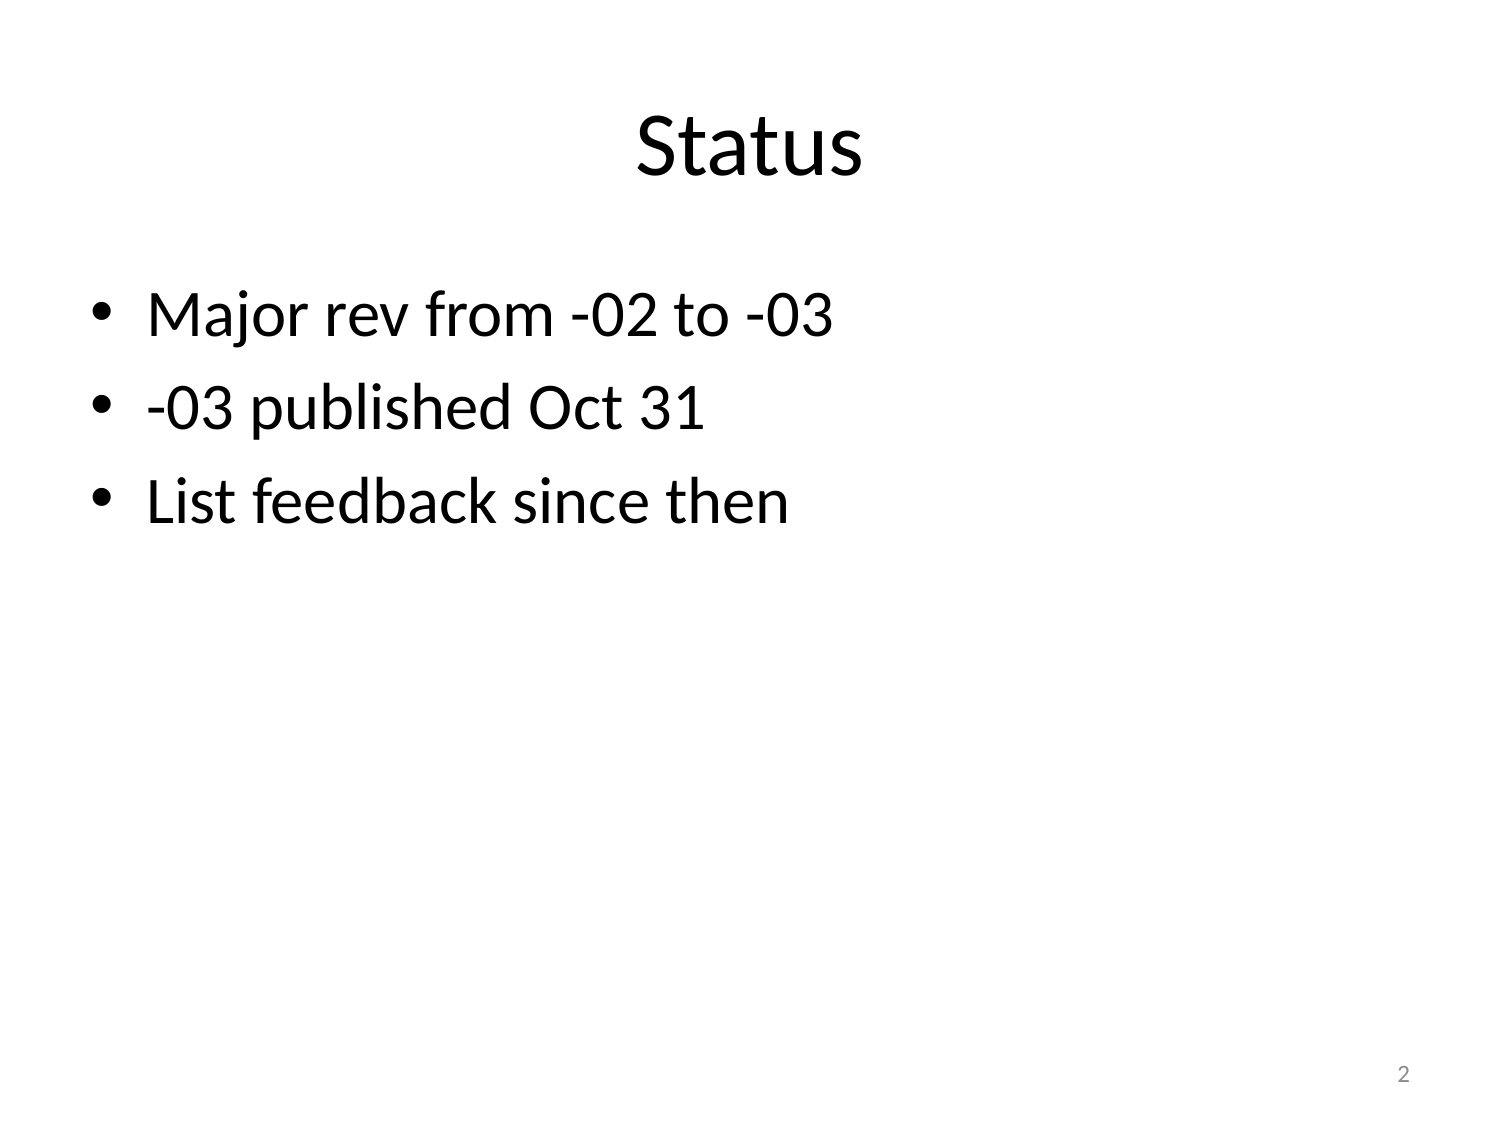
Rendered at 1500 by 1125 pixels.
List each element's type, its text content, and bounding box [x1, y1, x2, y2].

list Major rev from -02 to -03 -03 published Oct 31 List feedback since then [75, 262, 1425, 1005]
slide_number 2 [1074, 1042, 1425, 1103]
title Status [75, 45, 1425, 233]
